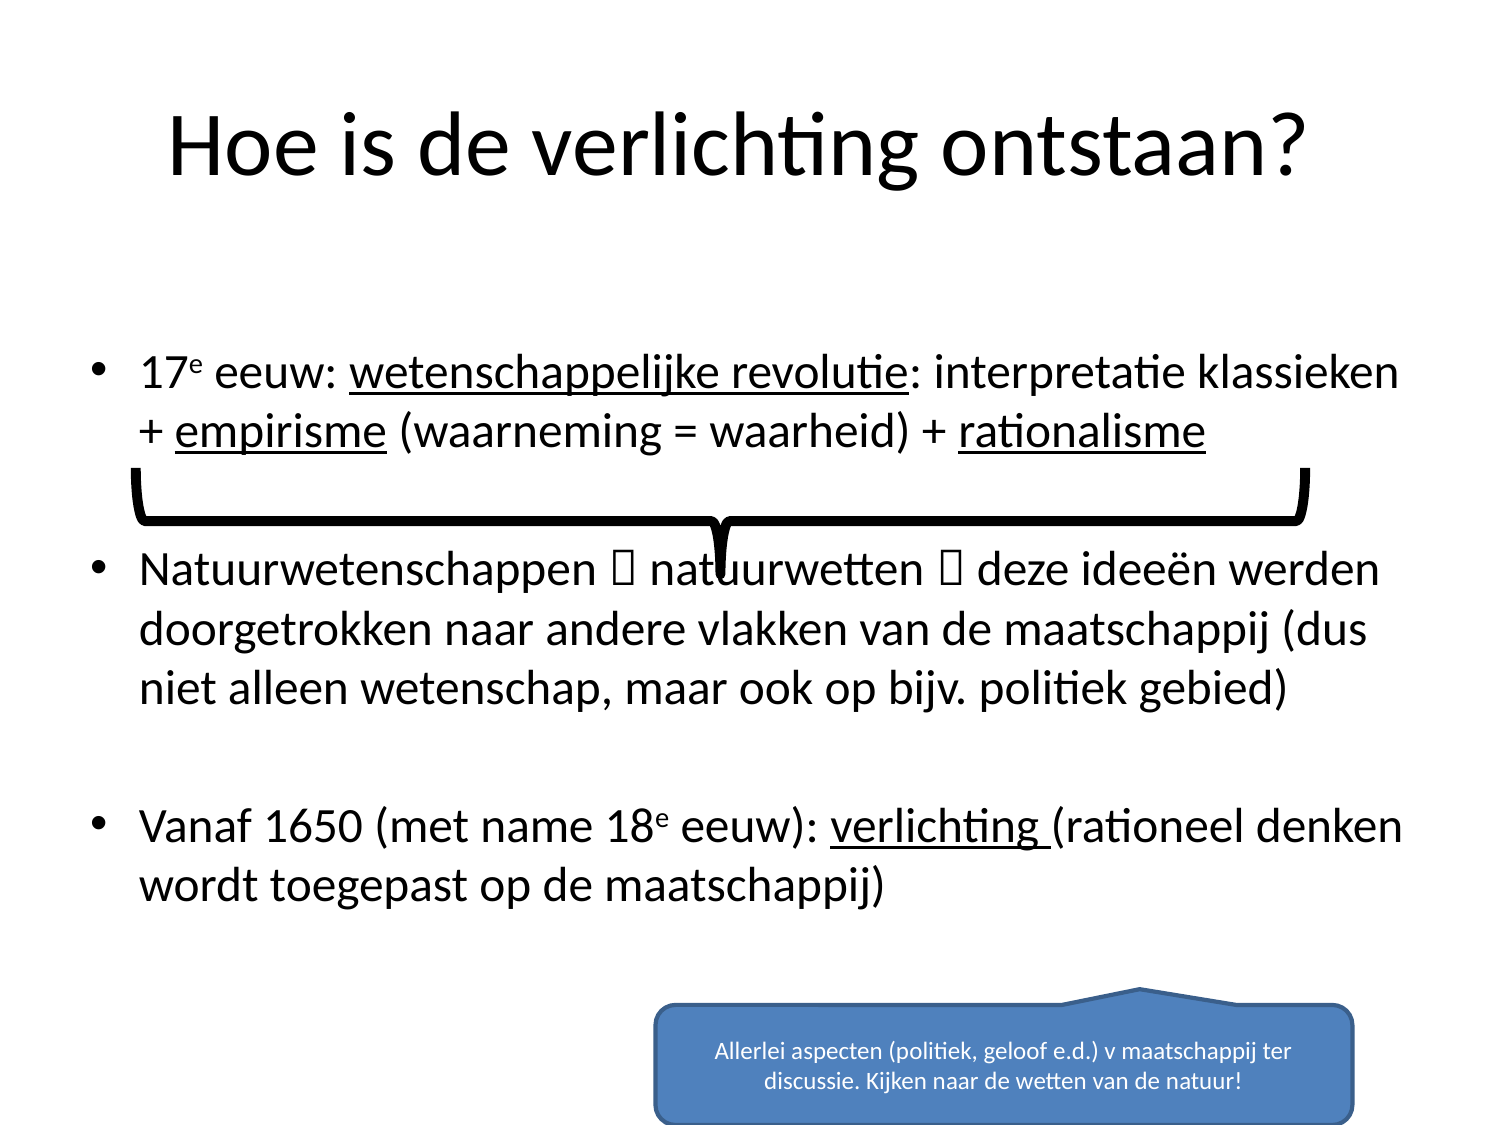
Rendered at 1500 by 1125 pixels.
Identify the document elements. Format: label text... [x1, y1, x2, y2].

text_box [135, 467, 1306, 576]
text_box Allerlei aspecten (politiek, geloof e.d.) v maatschappij ter discussie. Kijken naar de wetten van de natuur! [653, 987, 1355, 1125]
title Hoe is de verlichting ontstaan? [75, 45, 1425, 233]
list 17e eeuw: wetenschappelijke revolutie: interpretatie klassieken + empirisme (waarneming = waarheid) + rationalisme Natuurwetenschappen  natuurwetten  deze ideeën werden doorgetrokken naar andere vlakken van de maatschappij (dus niet alleen wetenschap, maar ook op bijv. politiek gebied) Vanaf 1650 (met name 18e eeuw): verlichting (rationeel denken wordt toegepast op de maatschappij) [75, 262, 1425, 1005]
